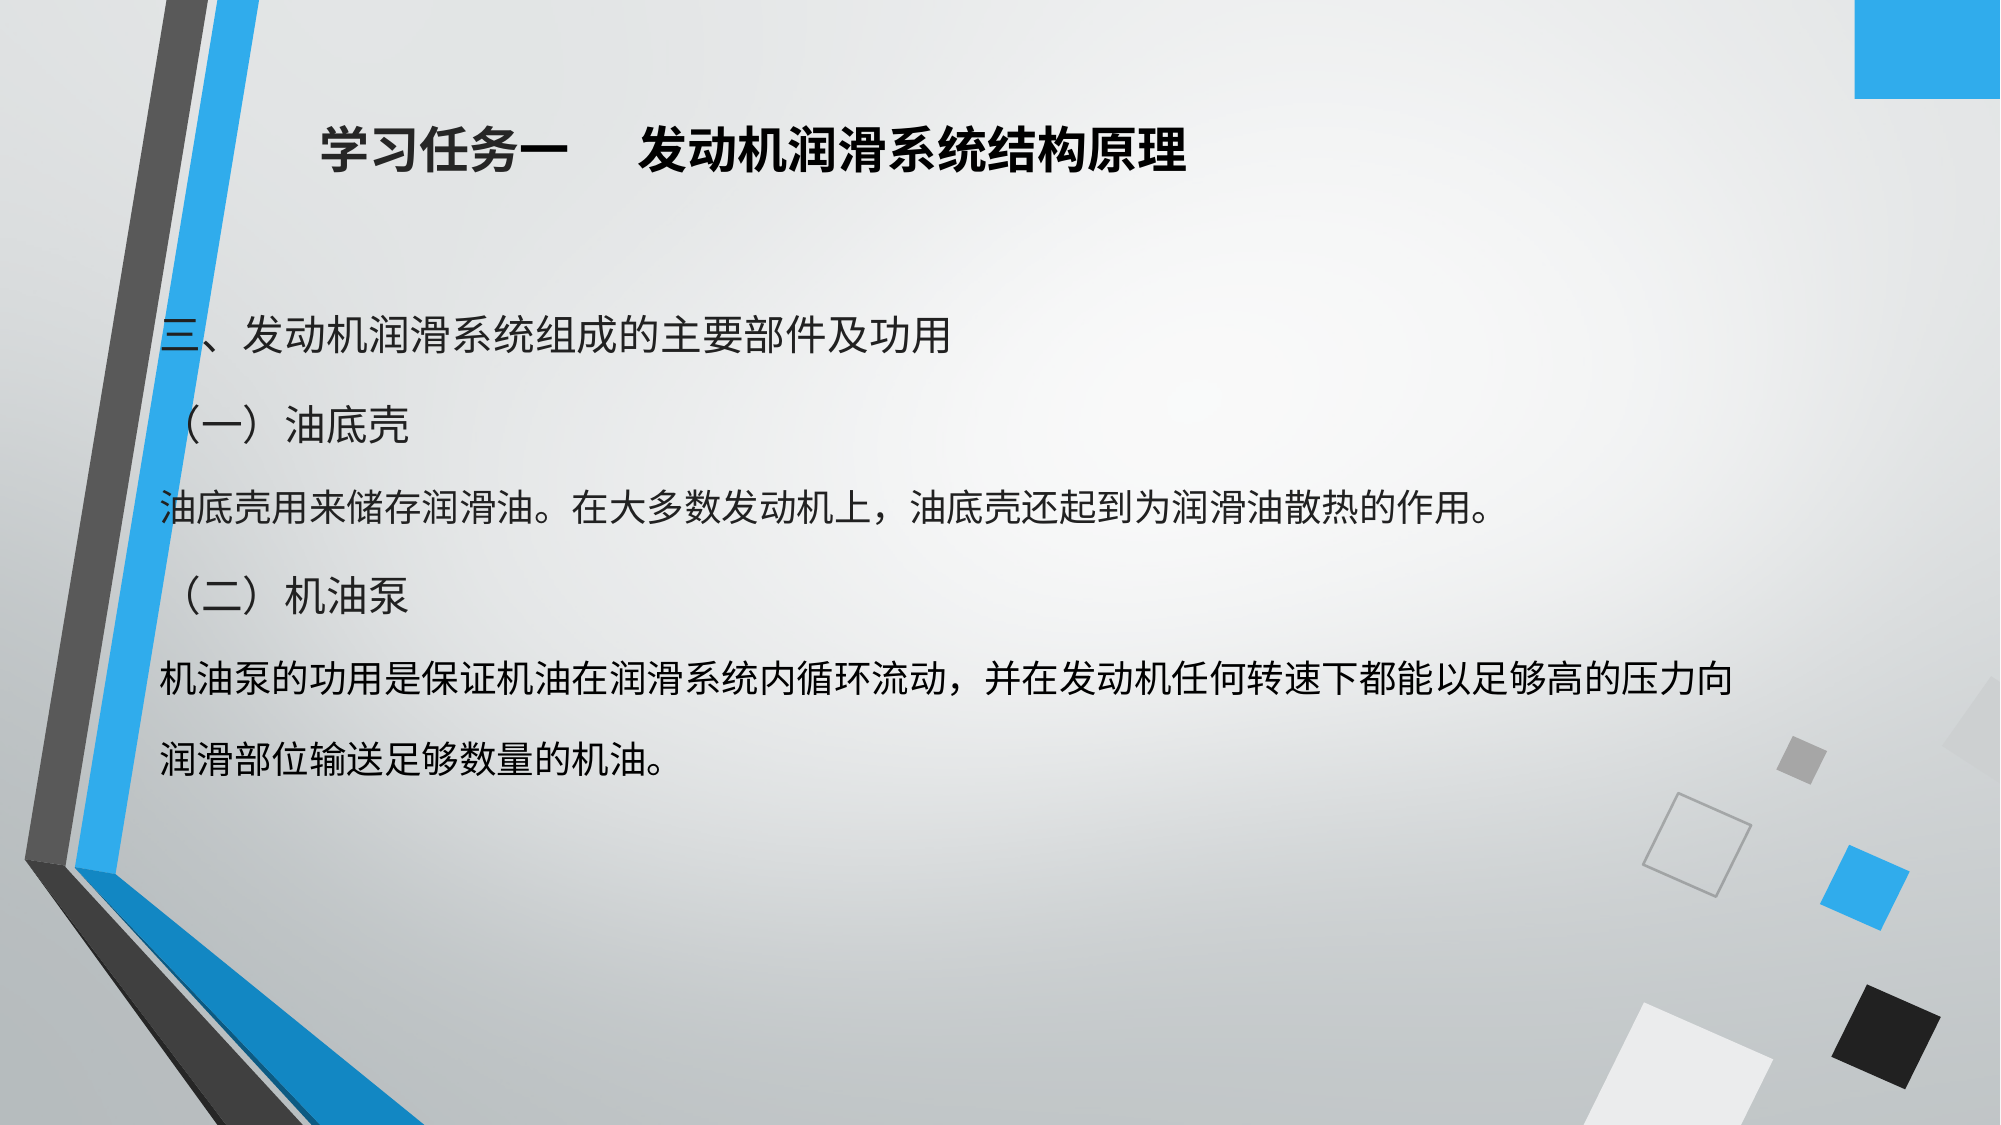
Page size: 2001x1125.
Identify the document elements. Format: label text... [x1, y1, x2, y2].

text_box 三、发动机润滑系统组成的主要部件及功用 （一）油底壳 油底壳用来储存润滑油。在大多数发动机上，油底壳还起到为润滑油散热的作用。 （二）机油泵 机油泵的功用是保证机油在润滑系统内循环流动，并在发动机任何转速下都能以足够高的压力向润滑部位输送足够数量的机油。 [144, 260, 1772, 816]
text_box [1853, 0, 2000, 98]
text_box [1628, 598, 2000, 1125]
text_box 学习任务一 发动机润滑系统结构原理 [304, 98, 2000, 230]
